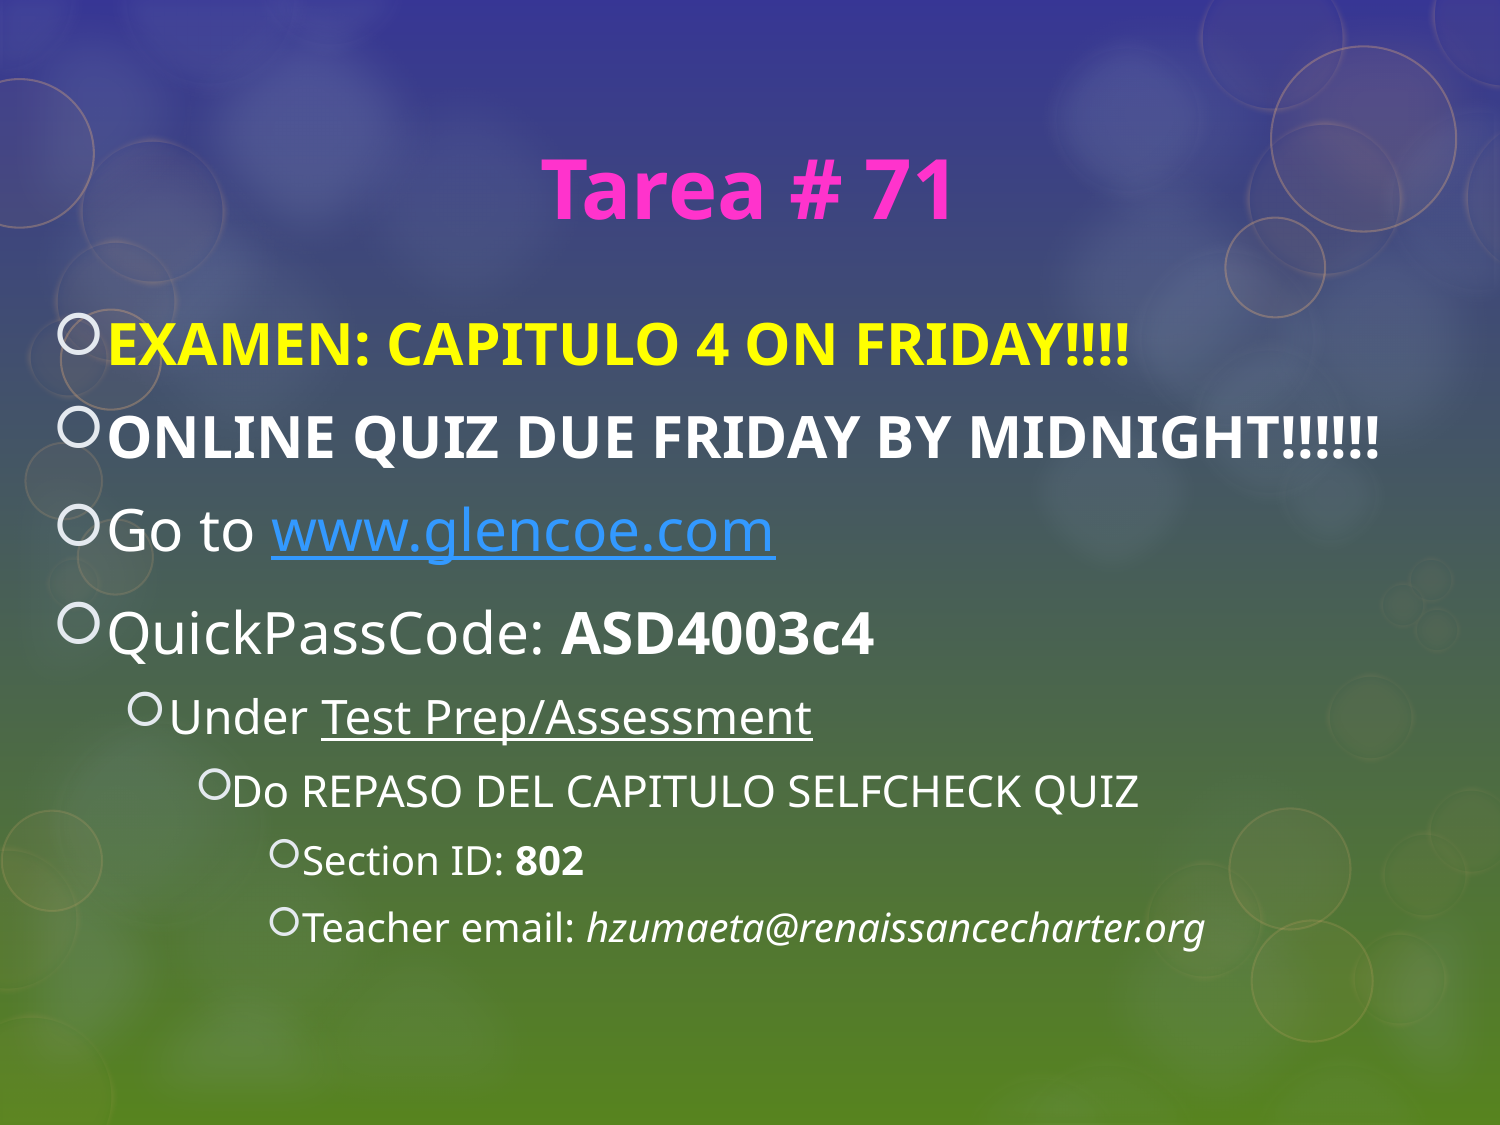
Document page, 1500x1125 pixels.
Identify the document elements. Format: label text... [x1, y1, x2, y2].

title Tarea # 71 [165, 110, 1335, 263]
list EXAMEN: CAPITULO 4 ON FRIDAY!!!! ONLINE QUIZ DUE FRIDAY BY MIDNIGHT!!!!!! Go to www.glencoe.com QuickPassCode: ASD4003c4 Under Test Prep/Assessment Do REPASO DEL CAPITULO SELFCHECK QUIZ Section ID: 802 Teacher email: hzumaeta@renaissancecharter.org [37, 296, 1500, 962]
